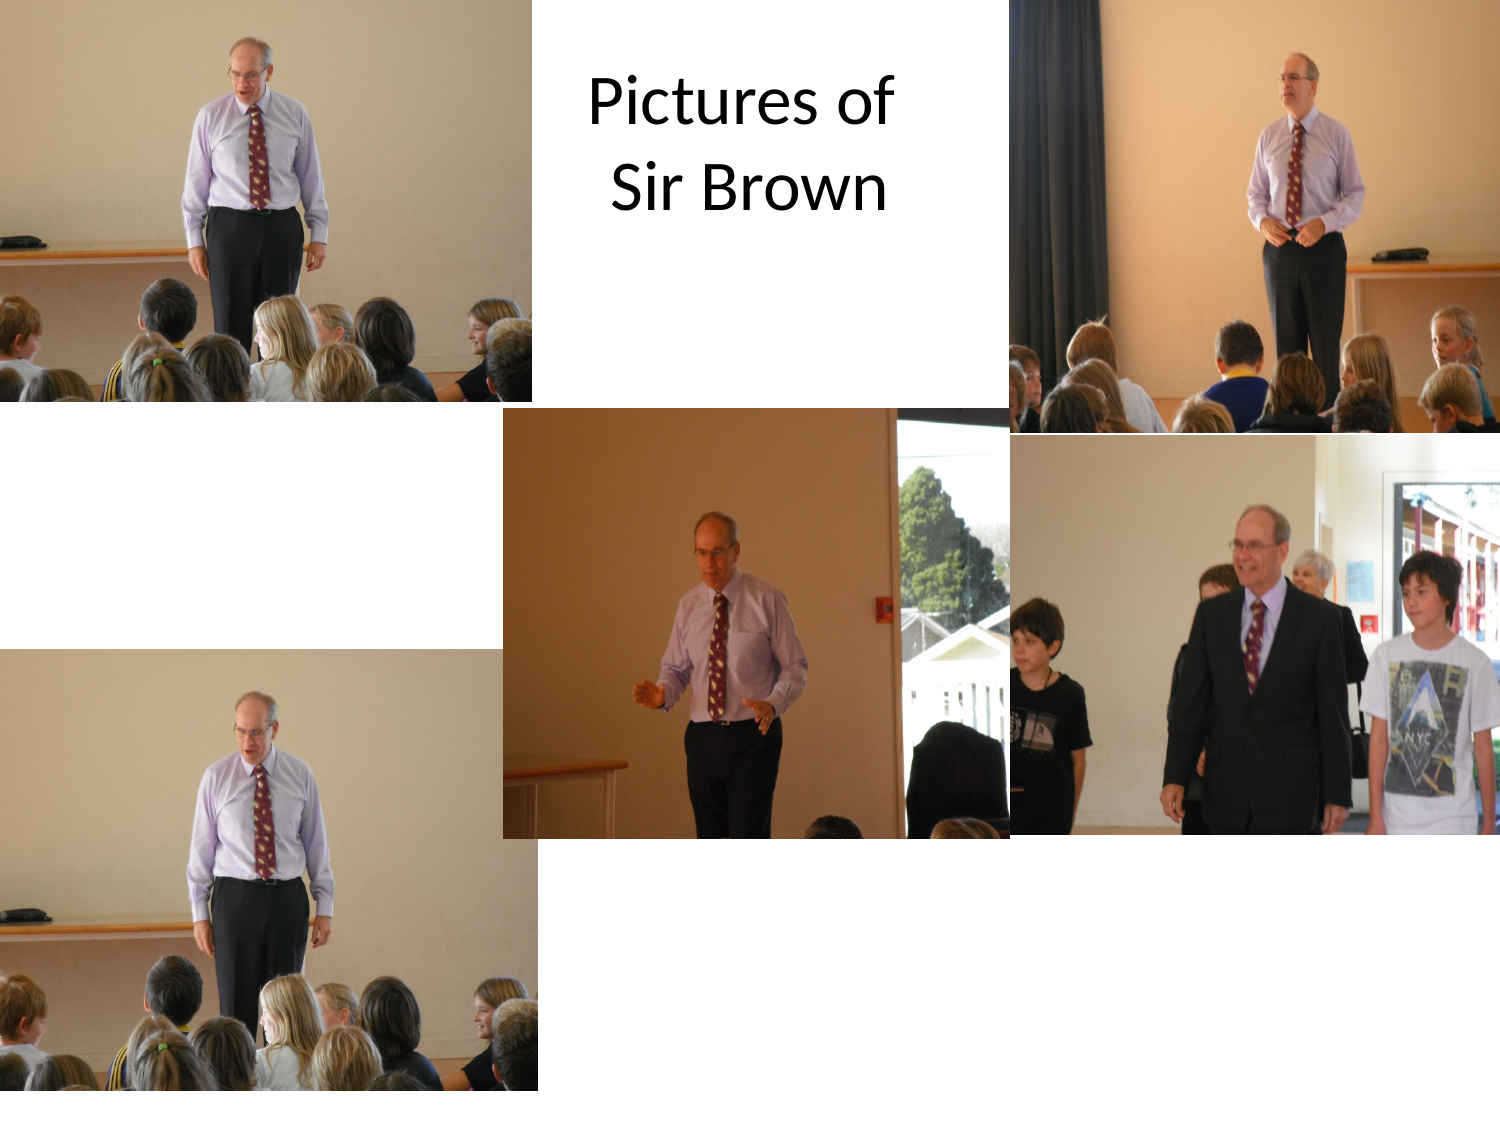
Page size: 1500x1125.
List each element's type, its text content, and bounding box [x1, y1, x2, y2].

title Pictures of Sir Brown [536, 45, 1004, 233]
picture [0, 0, 1500, 1091]
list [0, 0, 532, 402]
